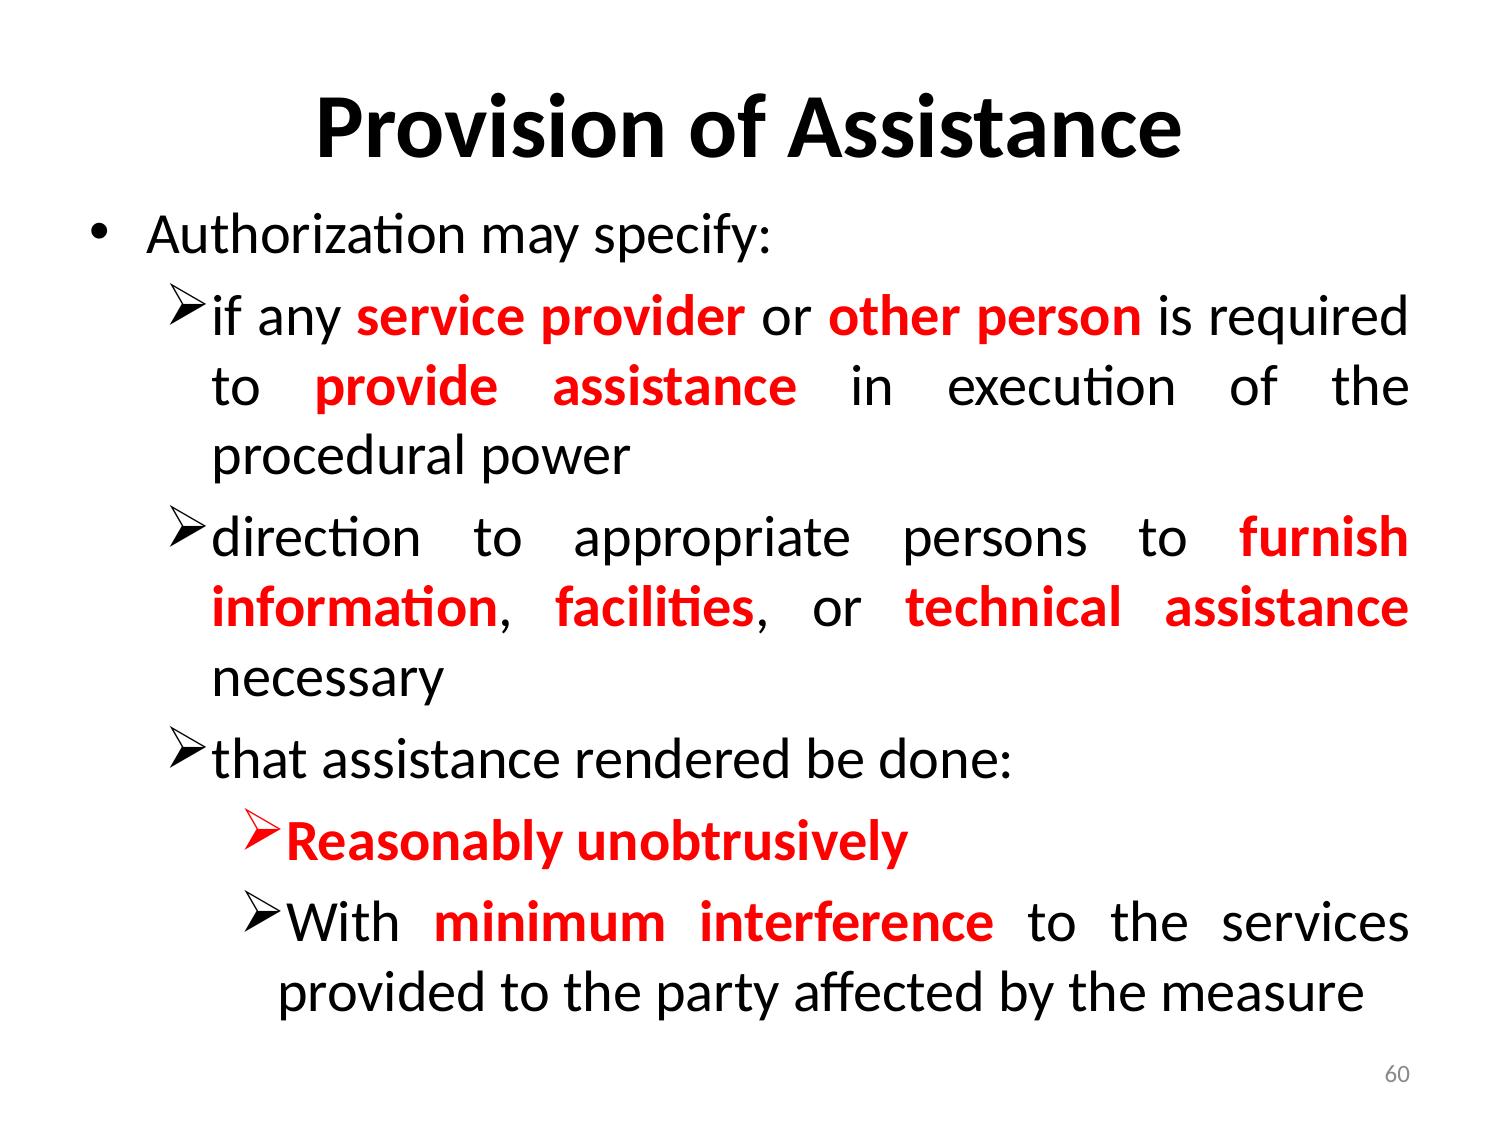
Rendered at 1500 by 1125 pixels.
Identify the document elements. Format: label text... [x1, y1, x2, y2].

slide_number 60 [1074, 1042, 1425, 1103]
title Provision of Assistance [75, 27, 1425, 187]
text_box Authorization may specify: if any service provider or other person is required to provide assistance in execution of the procedural power direction to appropriate persons to furnish information, facilities, or technical assistance necessary that assistance rendered be done: Reasonably unobtrusively With minimum interference to the services provided to the party affected by the measure [74, 187, 1425, 959]
